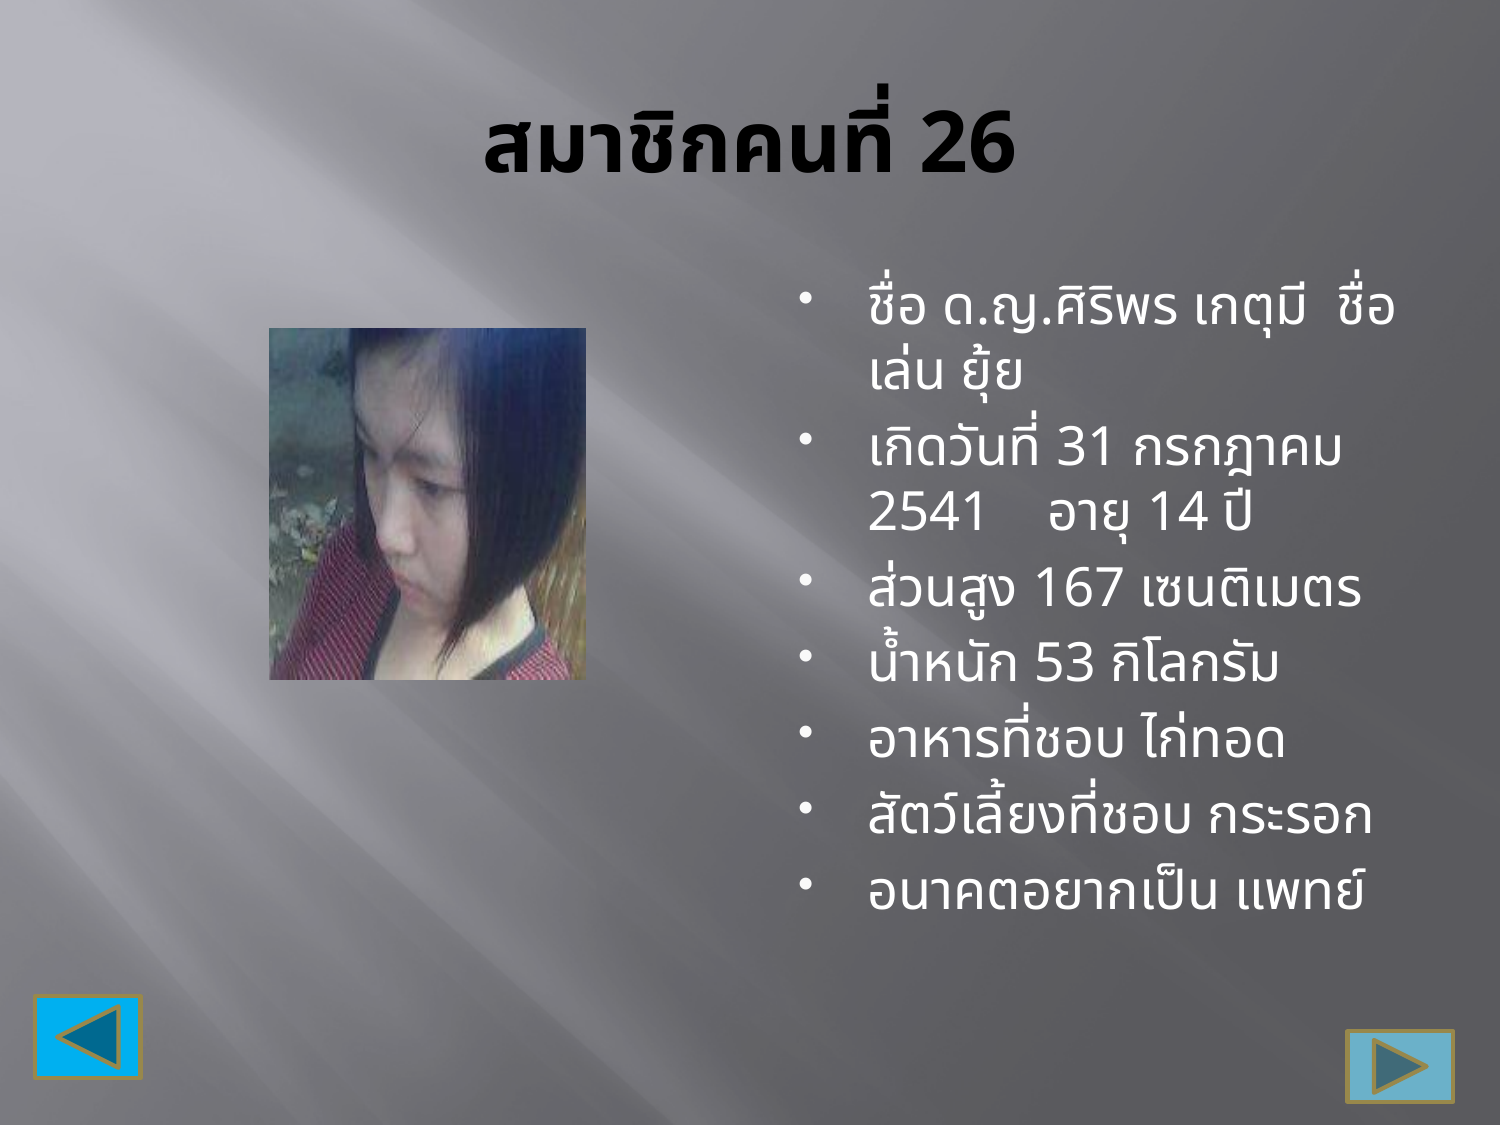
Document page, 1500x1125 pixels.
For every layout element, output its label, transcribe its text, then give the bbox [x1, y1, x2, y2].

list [269, 327, 587, 680]
text_box [33, 994, 143, 1080]
title สมาชิกคนที่ 26 [75, 45, 1425, 233]
text_box [1345, 1029, 1455, 1104]
list ชื่อ ด.ญ.ศิริพร เกตุมี ชื่อเล่น ยุ้ย เกิดวันที่ 31 กรกฎาคม 2541 อายุ 14 ปี ส่วนสูง 167 เซนติเมตร น้ำหนัก 53 กิโลกรัม อาหารที่ชอบ ไก่ทอด สัตว์เลี้ยงที่ชอบ กระรอก อนาคตอยากเป็น แพทย์ [762, 262, 1425, 1005]
